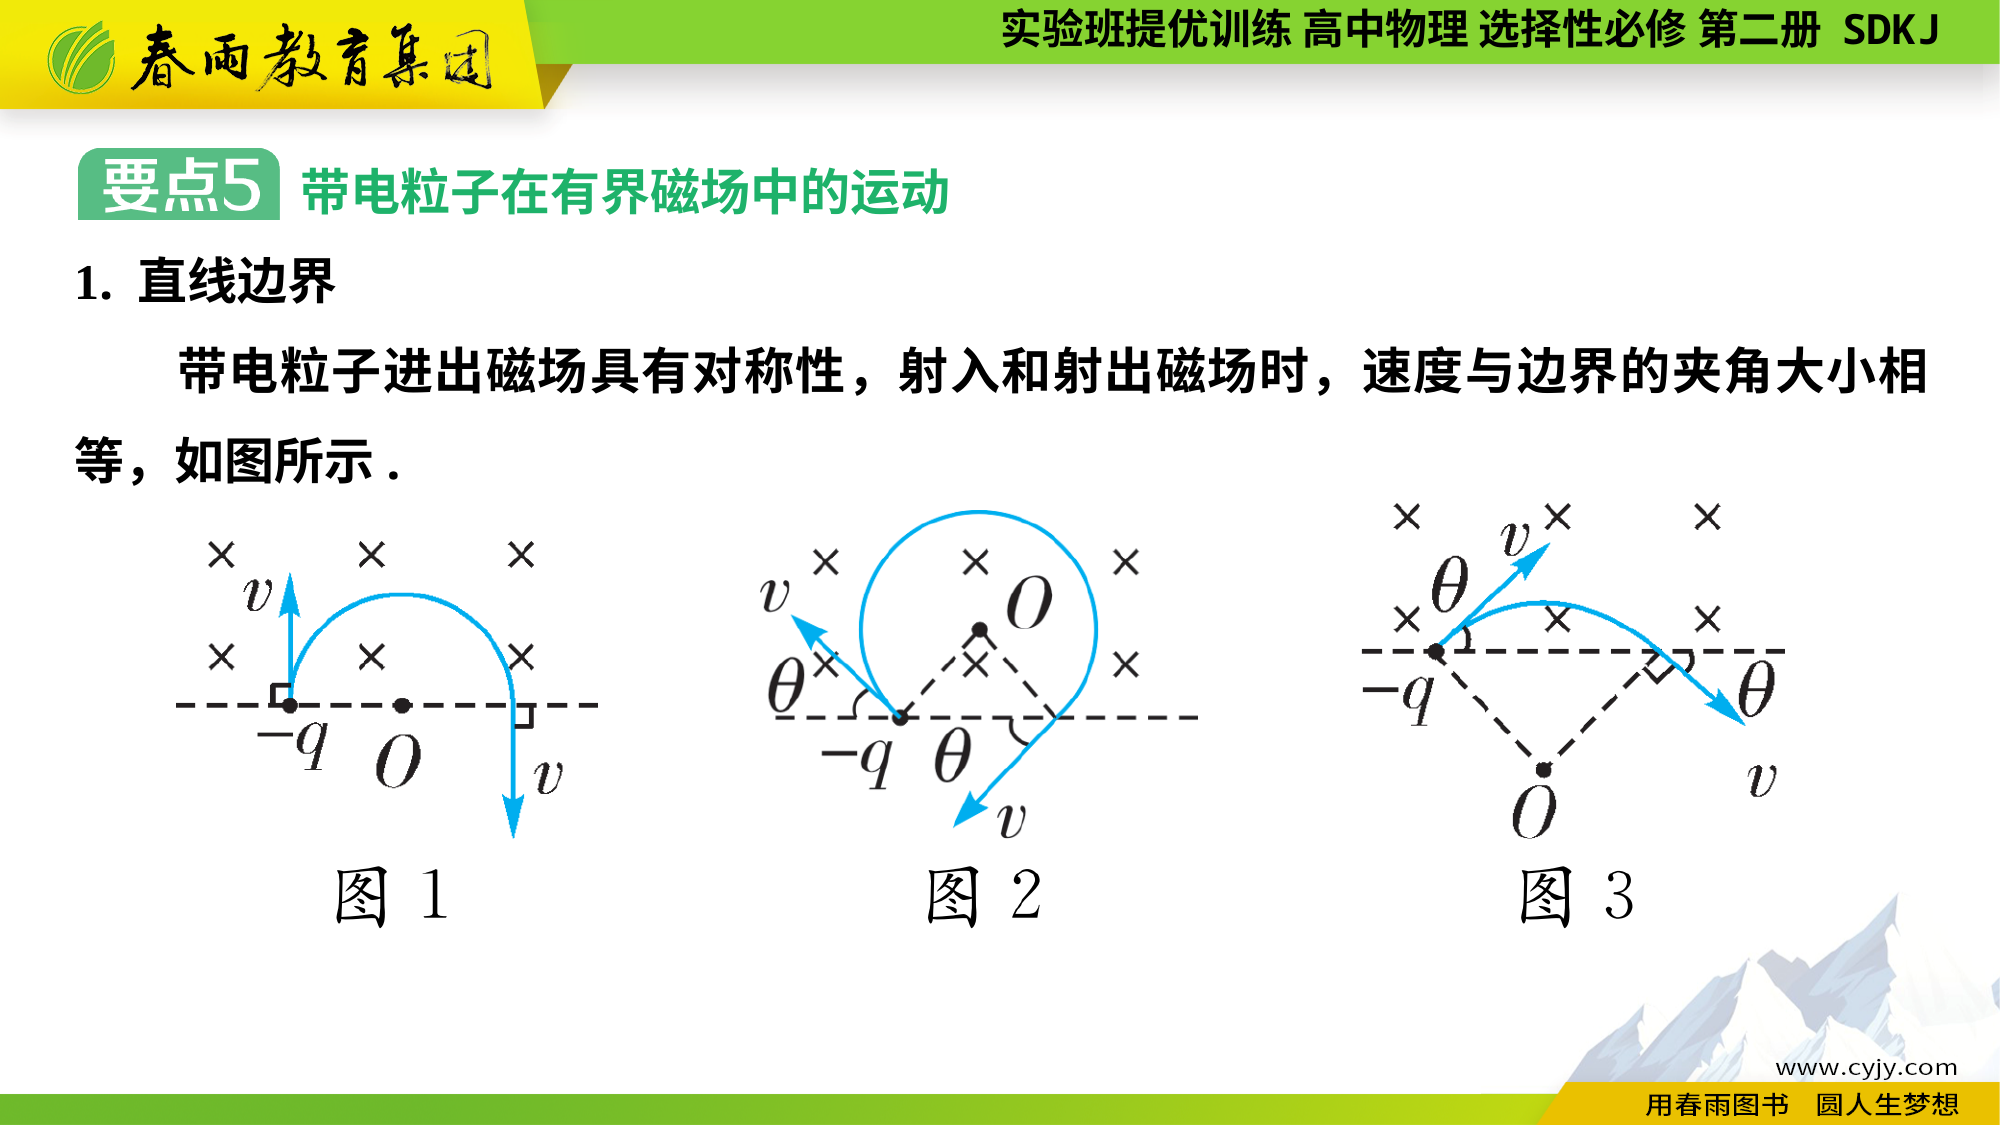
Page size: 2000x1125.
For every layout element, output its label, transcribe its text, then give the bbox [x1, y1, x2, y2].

picture [0, 0, 2000, 1125]
list 带电粒子在有界磁场中的运动 1. 直线边界 带电粒子进出磁场具有对称性，射入和射出磁场时，速度与边界的夹角大小相等，如图所示. [59, 122, 1944, 490]
